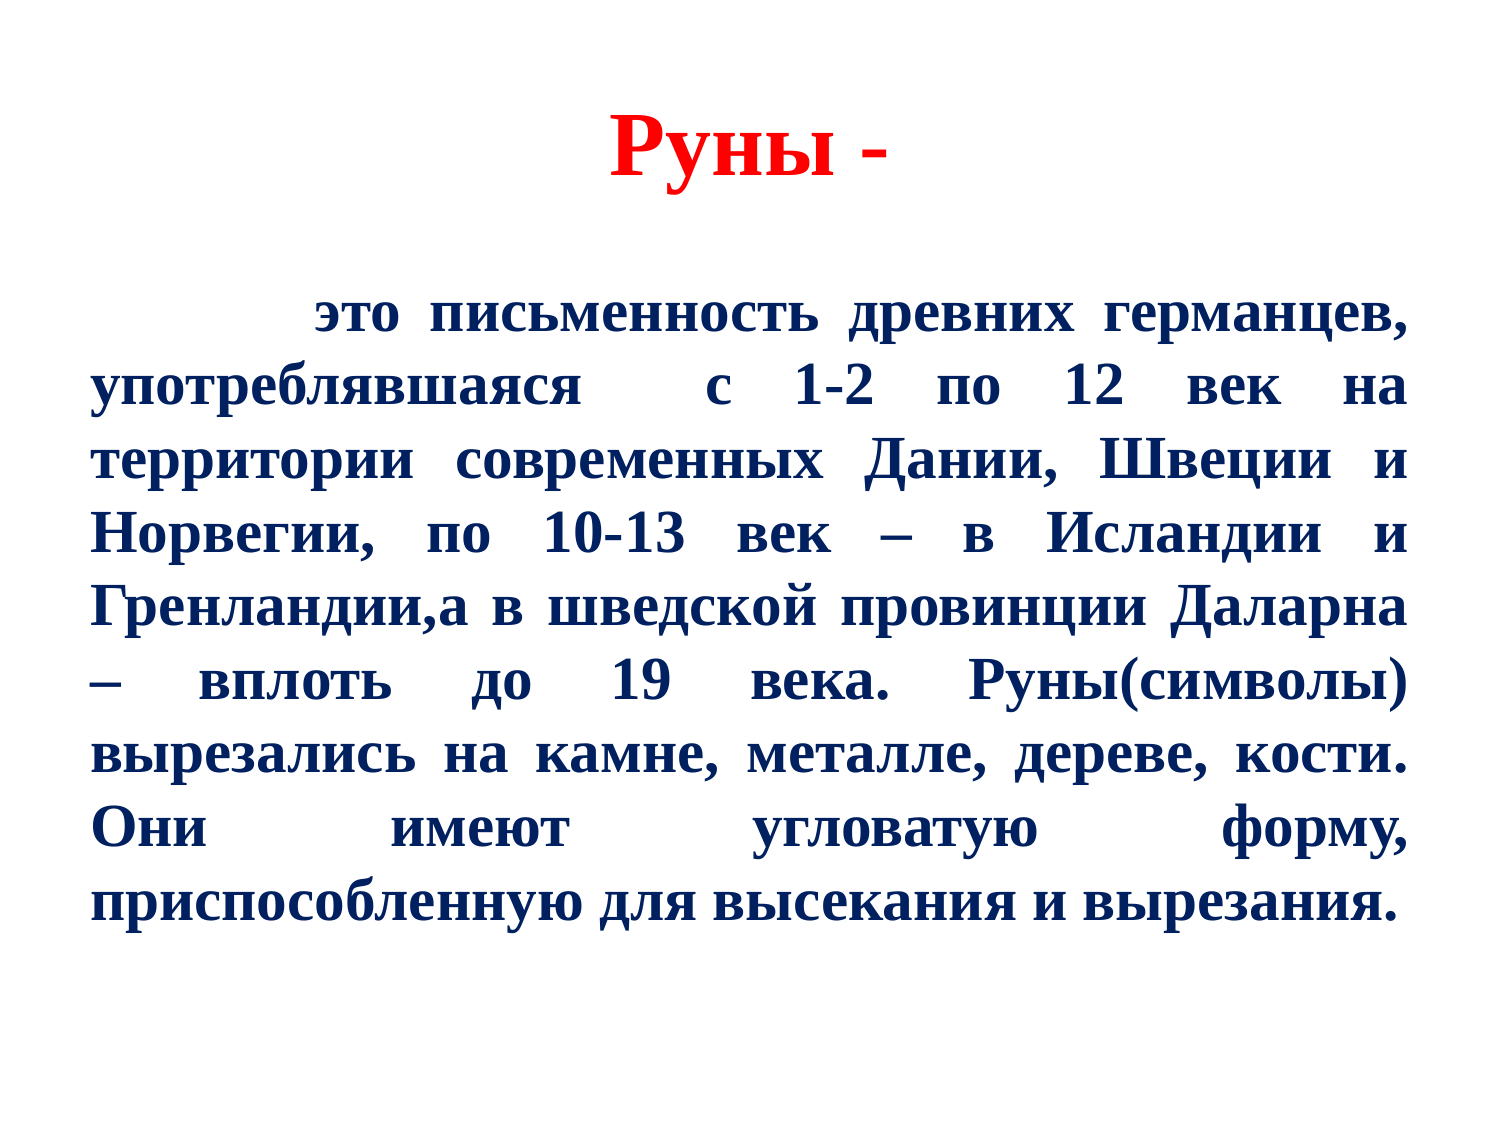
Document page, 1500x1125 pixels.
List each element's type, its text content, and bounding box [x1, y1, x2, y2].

list это письменность древних германцев, употреблявшаяся с 1-2 по 12 век на территории современных Дании, Швеции и Норвегии, по 10-13 век – в Исландии и Гренландии,а в шведской провинции Даларна – вплоть до 19 века. Руны(символы) вырезались на камне, металле, дереве, кости. Они имеют угловатую форму, приспособленную для высекания и вырезания. [75, 262, 1425, 1005]
title Руны - [75, 45, 1425, 233]
